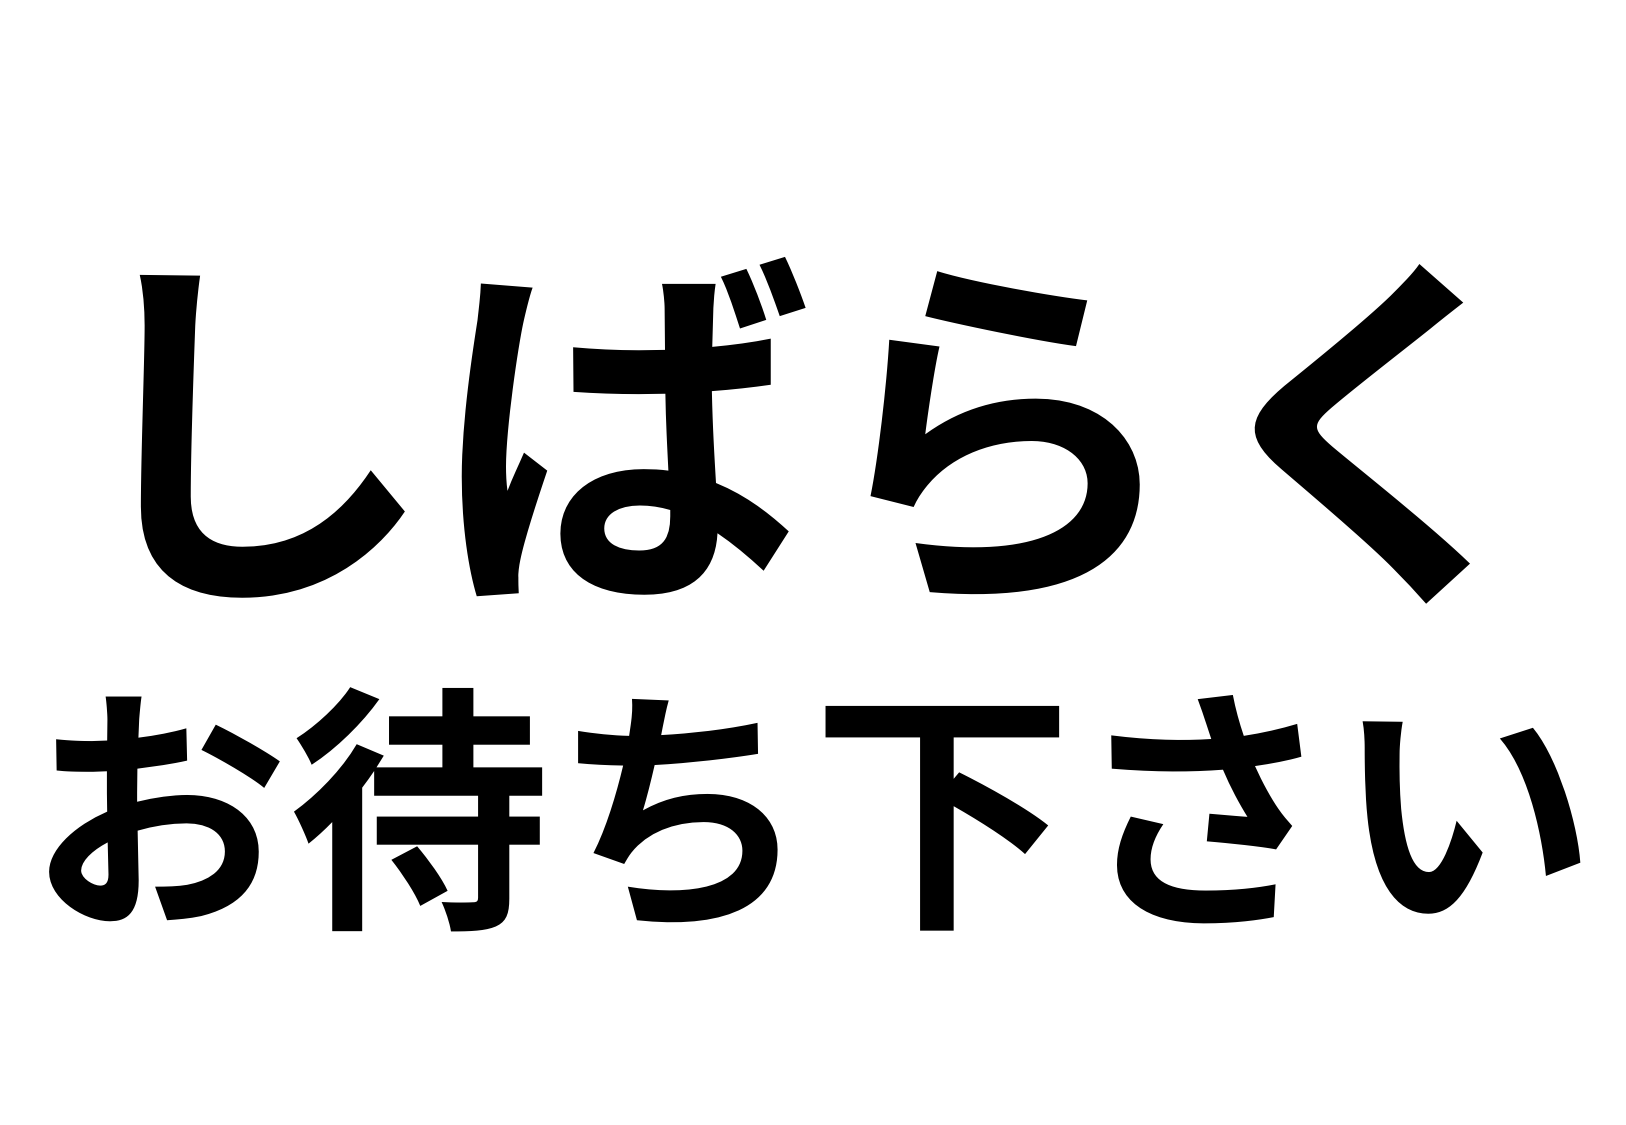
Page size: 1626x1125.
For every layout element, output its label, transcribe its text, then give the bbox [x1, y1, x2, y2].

text_box しばらく お待ち下さい [0, 191, 1625, 969]
